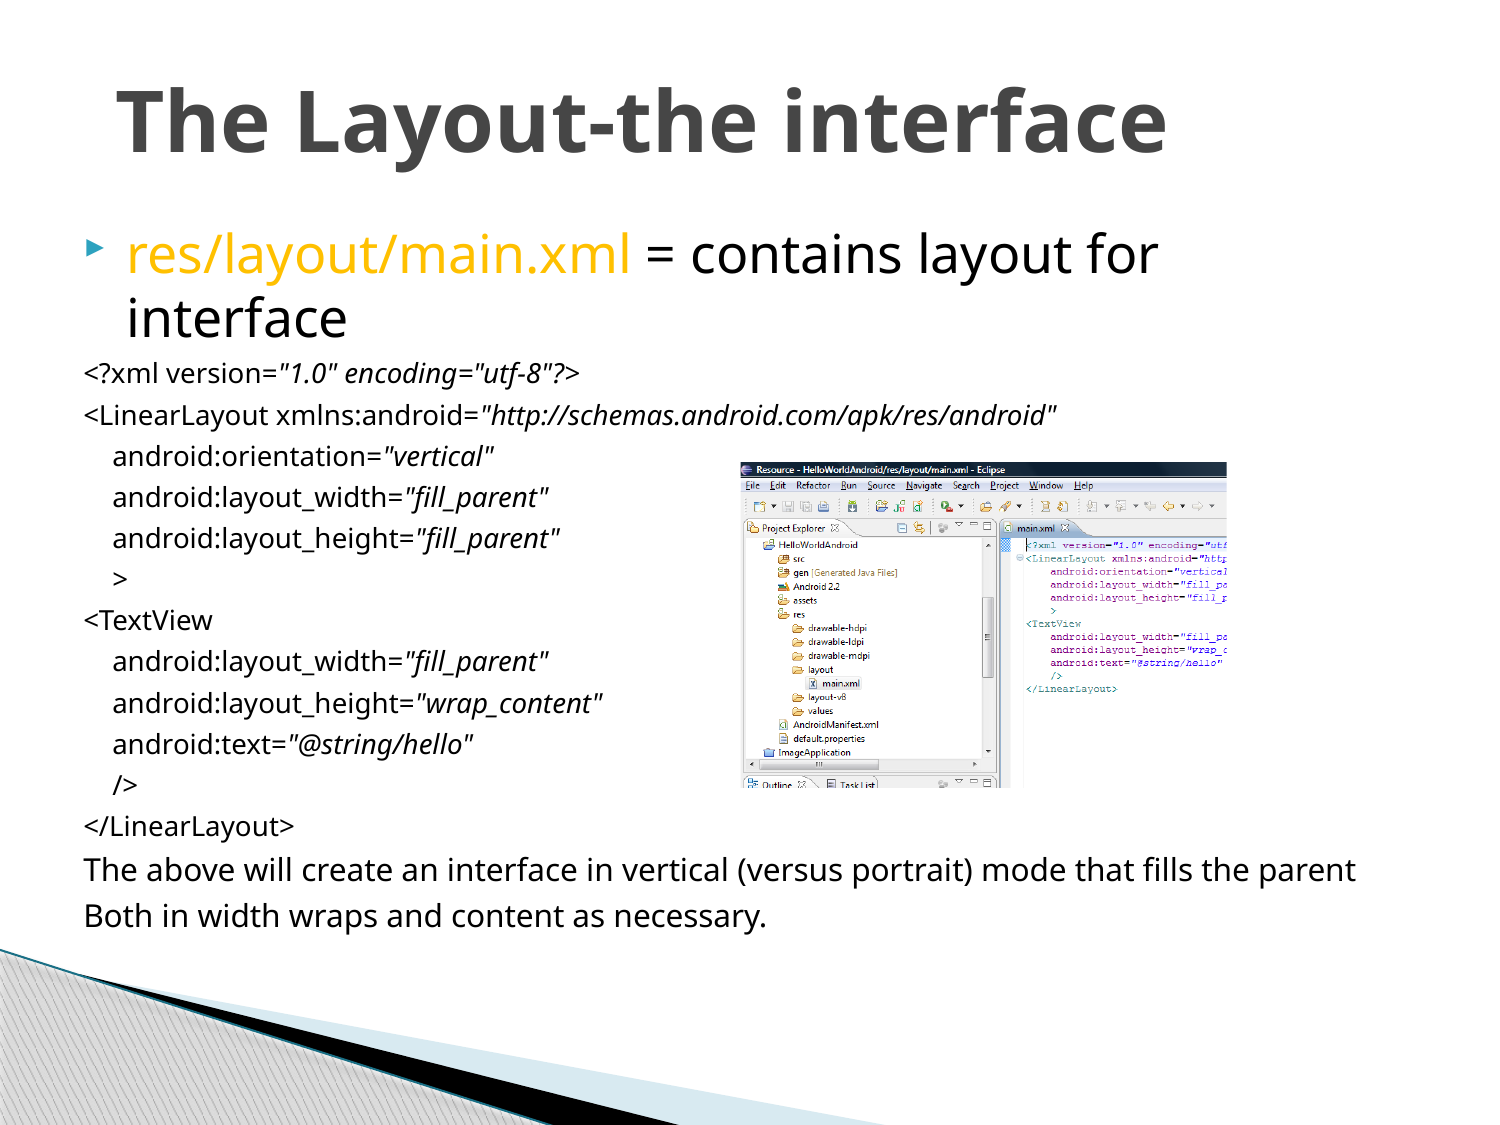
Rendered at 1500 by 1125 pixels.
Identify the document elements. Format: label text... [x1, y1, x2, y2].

picture [740, 462, 1227, 788]
list res/layout/main.xml = contains layout for interface <?xml version="1.0" encoding="utf-8"?> <LinearLayout xmlns:android="http://schemas.android.com/apk/res/android" android:orientation="vertical" android:layout_width="fill_parent" android:layout_height="fill_parent" > <TextView android:layout_width="fill_parent" android:layout_height="wrap_content" android:text="@string/hello" /> </LinearLayout> The above will create an interface in vertical (versus portrait) mode that fills the parent Both in width wraps and content as necessary. [50, 212, 1388, 950]
title The Layout-the interface [100, 37, 1438, 200]
